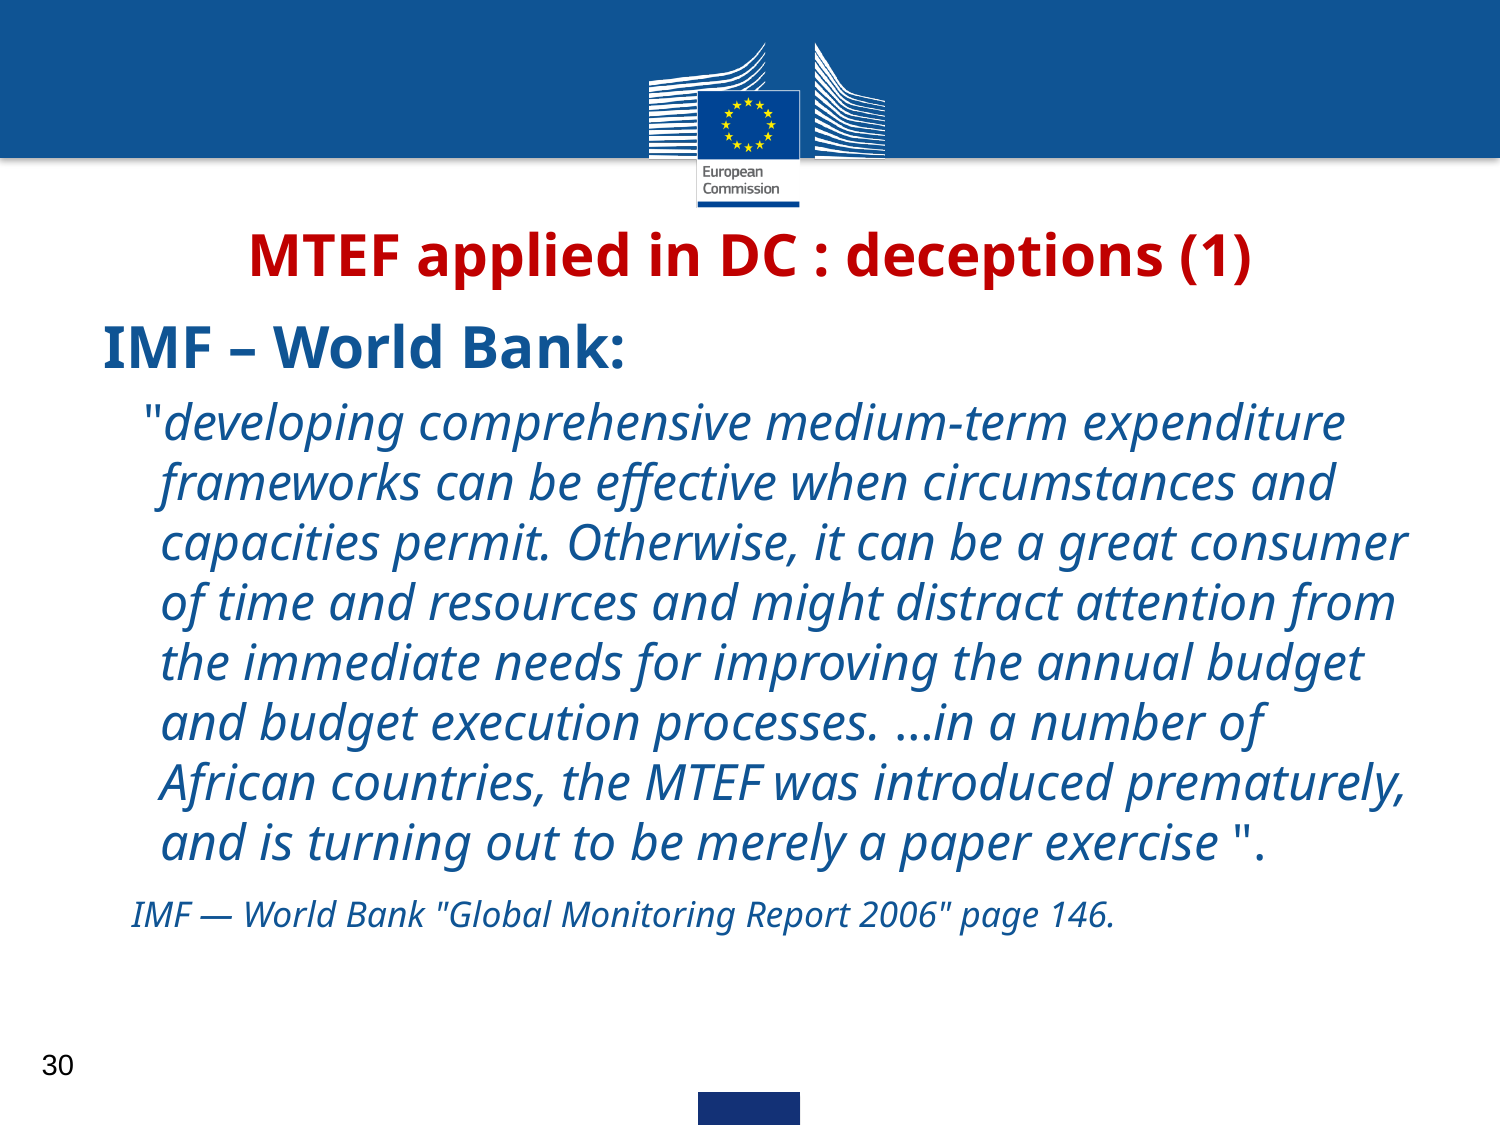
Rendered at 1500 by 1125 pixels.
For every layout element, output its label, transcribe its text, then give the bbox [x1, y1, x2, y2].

title MTEF applied in DC : deceptions (1) [0, 175, 1500, 330]
slide_number 30 [0, 1038, 90, 1117]
picture [649, 42, 885, 175]
text_box [0, 1032, 110, 1108]
list IMF – World Bank: "developing comprehensive medium-term expenditure frameworks can be effective when circumstances and capacities permit. Otherwise, it can be a great consumer of time and resources and might distract attention from the immediate needs for improving the annual budget and budget execution processes. …in a number of African countries, the MTEF was introduced prematurely, and is turning out to be merely a paper exercise ". IMF — World Bank "Global Monitoring Report 2006" page 146. [89, 302, 1425, 1071]
